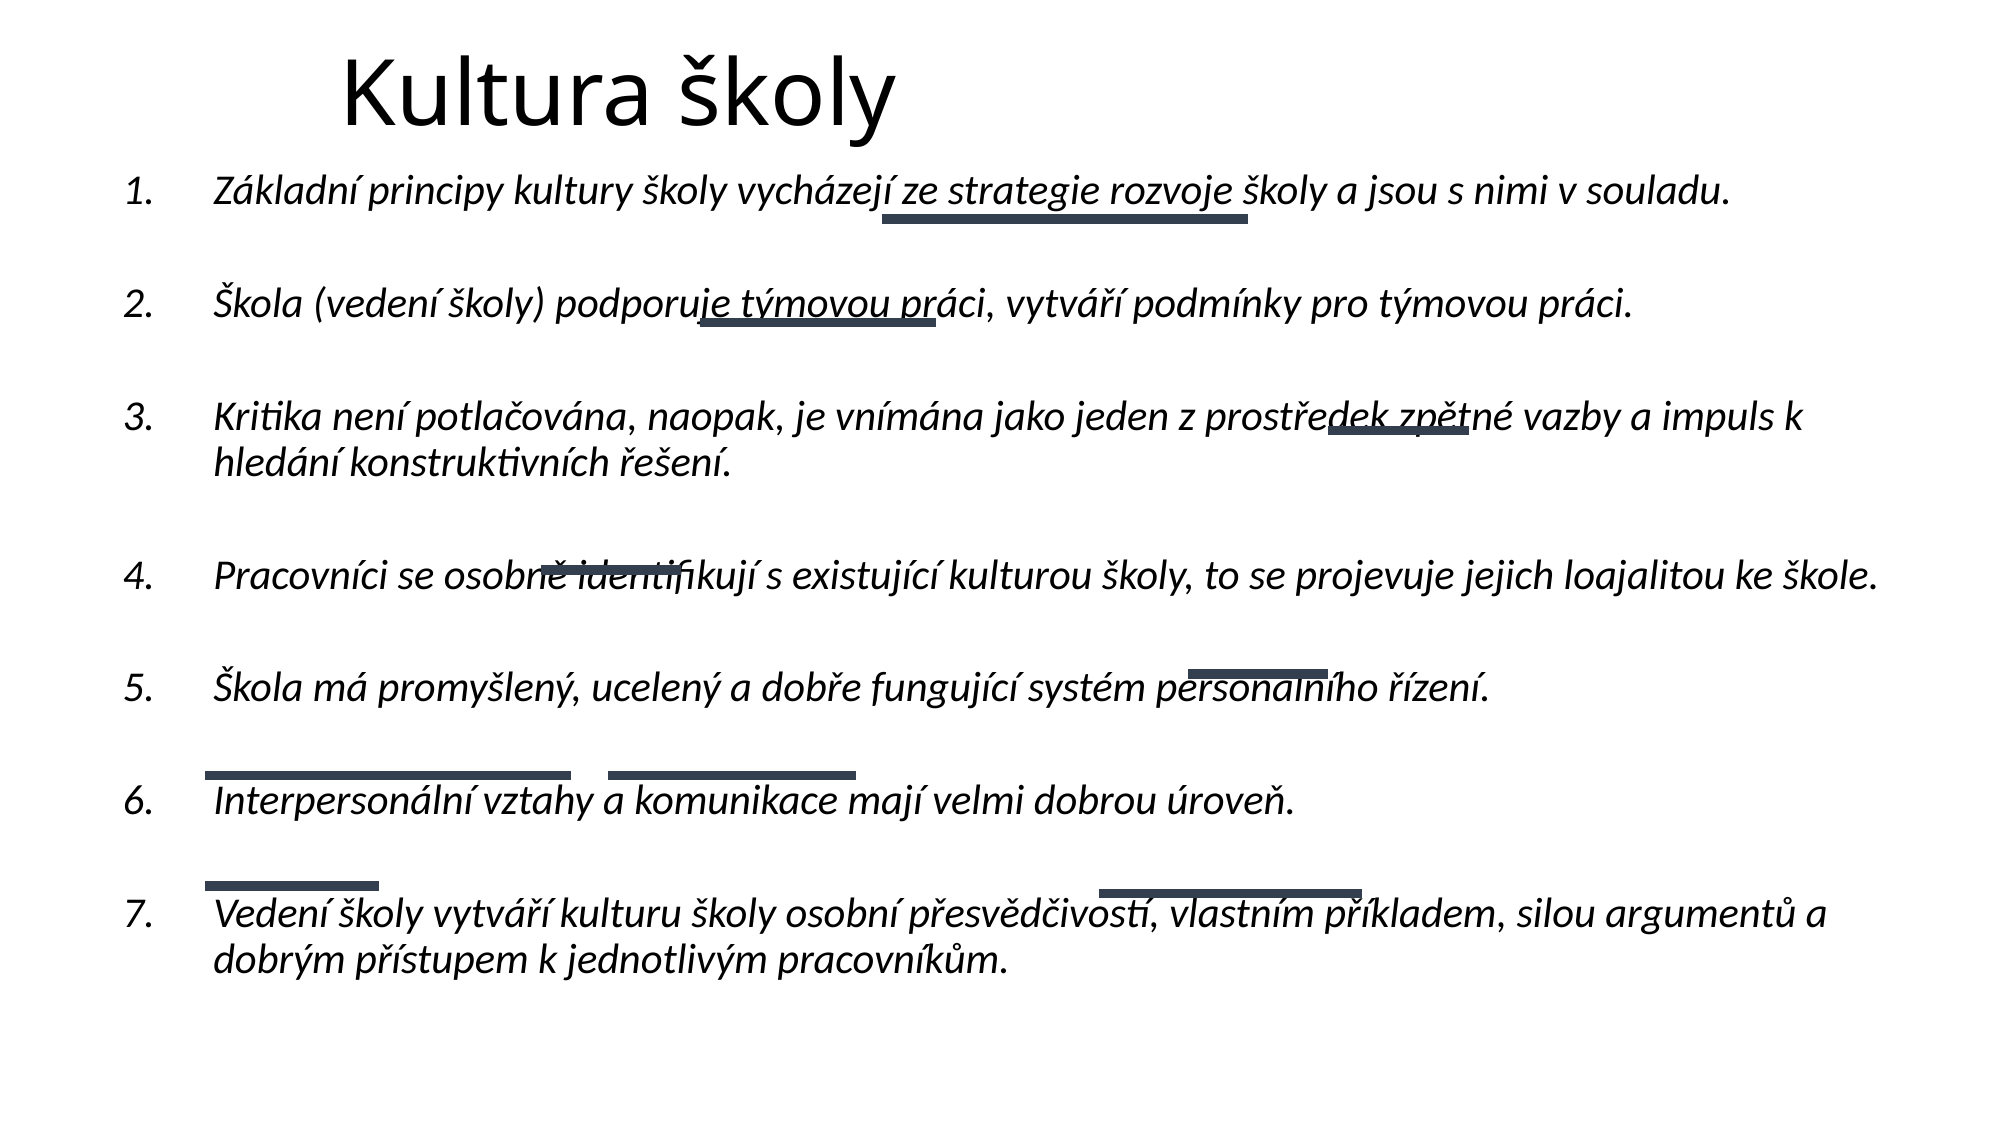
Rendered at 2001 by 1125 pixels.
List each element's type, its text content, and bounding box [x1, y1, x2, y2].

list Základní principy kultury školy vycházejí ze strategie rozvoje školy a jsou s nimi v souladu. Škola (vedení školy) podporuje týmovou práci, vytváří podmínky pro týmovou práci. Kritika není potlačována, naopak, je vnímána jako jeden z prostředek zpětné vazby a impuls k hledání konstruktivních řešení. Pracovníci se osobně identifikují s existující kulturou školy, to se projevuje jejich loajalitou ke škole. Škola má promyšlený, ucelený a dobře fungující systém personálního řízení. Interpersonální vztahy a komunikace mají velmi dobrou úroveň. Vedení školy vytváří kulturu školy osobní přesvědčivostí, vlastním příkladem, silou argumentů a dobrým přístupem k jednotlivým pracovníkům. [107, 160, 1948, 1005]
title Kultura školy [324, 19, 1675, 160]
